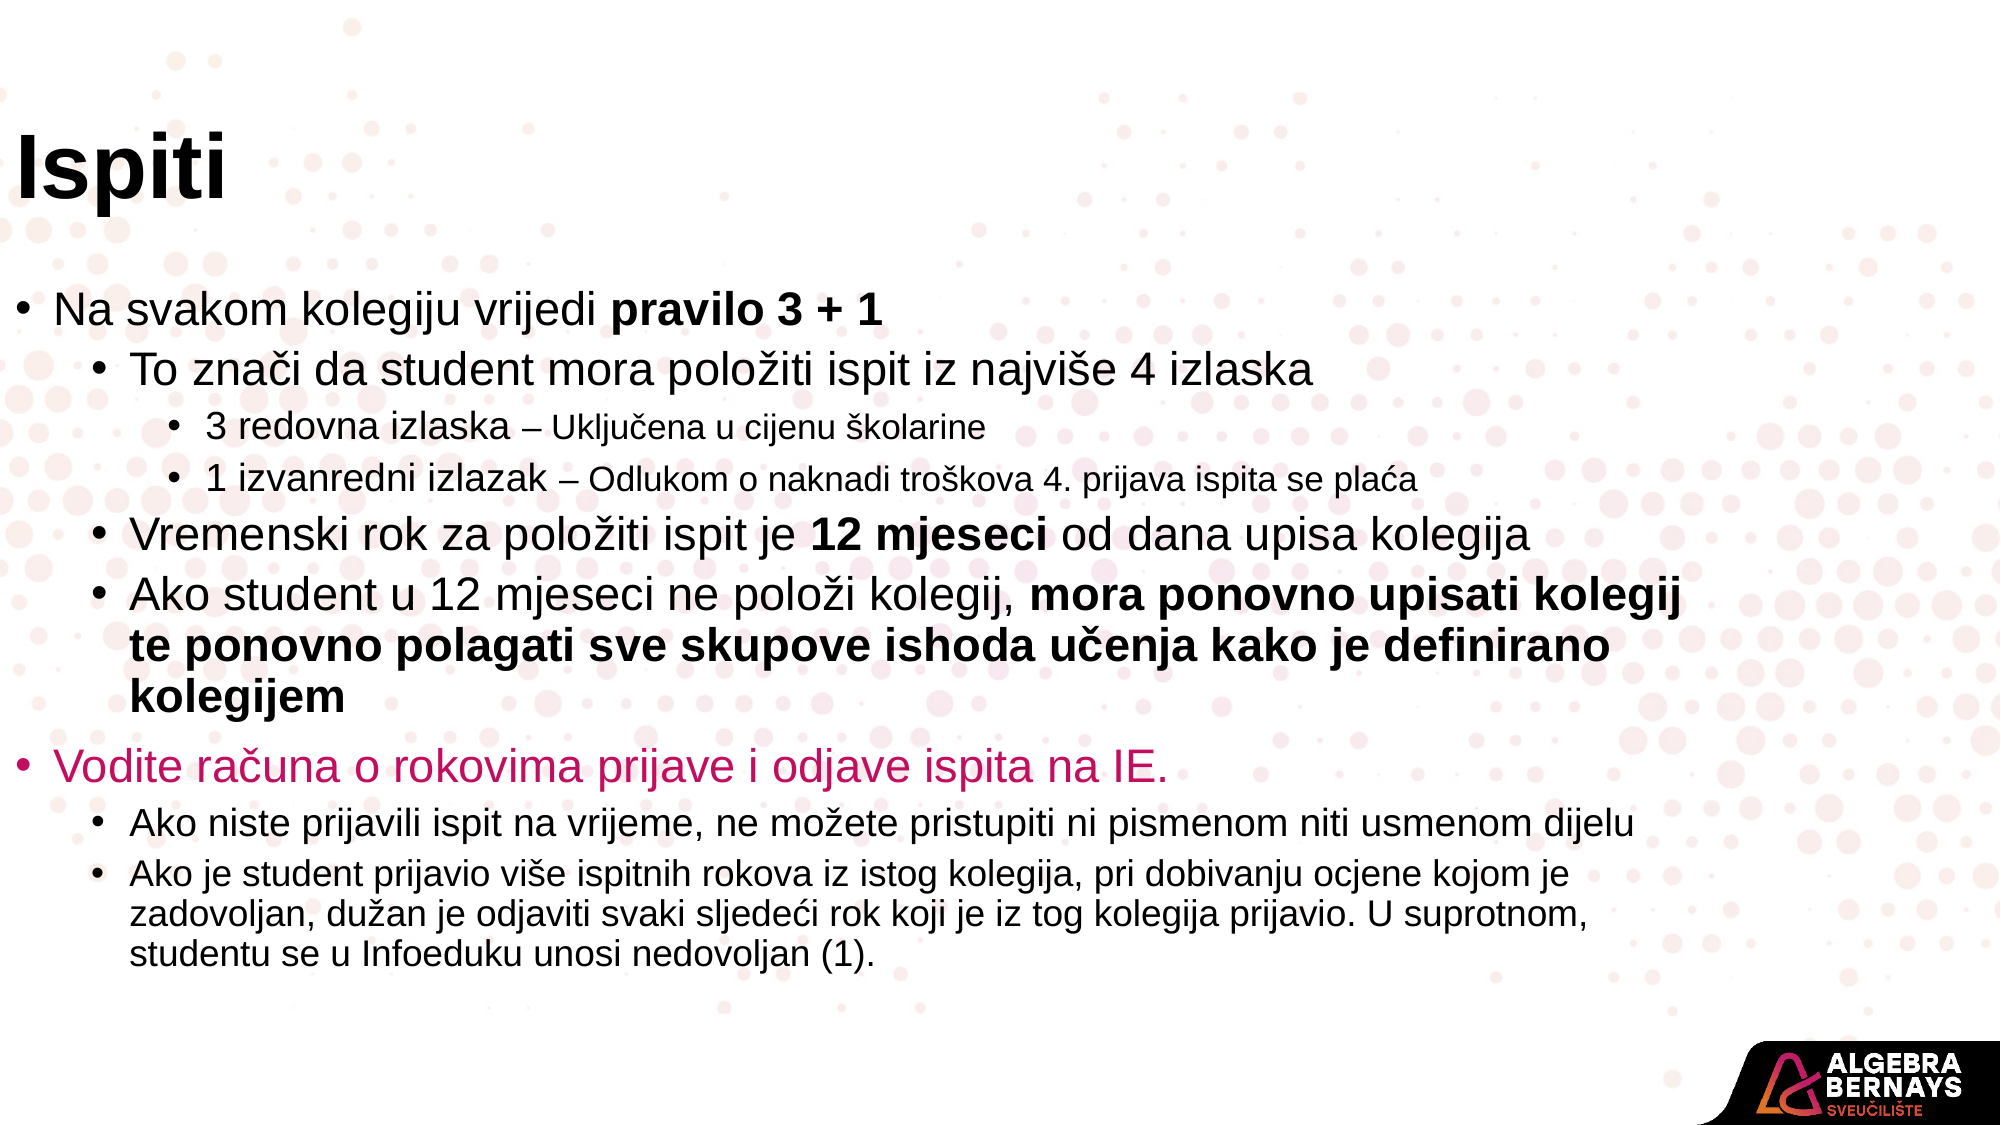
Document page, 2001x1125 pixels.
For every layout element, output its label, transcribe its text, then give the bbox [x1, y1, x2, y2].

picture [0, 0, 2000, 1125]
title Ispiti [0, 59, 1725, 277]
list Na svakom kolegiju vrijedi pravilo 3 + 1 To znači da student mora položiti ispit iz najviše 4 izlaska 3 redovna izlaska – Uključena u cijenu školarine 1 izvanredni izlazak – Odlukom o naknadi troškova 4. prijava ispita se plaća Vremenski rok za položiti ispit je 12 mjeseci od dana upisa kolegija Ako student u 12 mjeseci ne položi kolegij, mora ponovno upisati kolegij te ponovno polagati sve skupove ishoda učenja kako je definirano kolegijem Vodite računa o rokovima prijave i odjave ispita na IE. Ako niste prijavili ispit na vrijeme, ne možete pristupiti ni pismenom niti usmenom dijelu Ako je student prijavio više ispitnih rokova iz istog kolegija, pri dobivanju ocjene kojom je zadovoljan, dužan je odjaviti svaki sljedeći rok koji je iz tog kolegija prijavio. U suprotnom, studentu se u Infoeduku unosi nedovoljan (1). [0, 277, 1725, 992]
